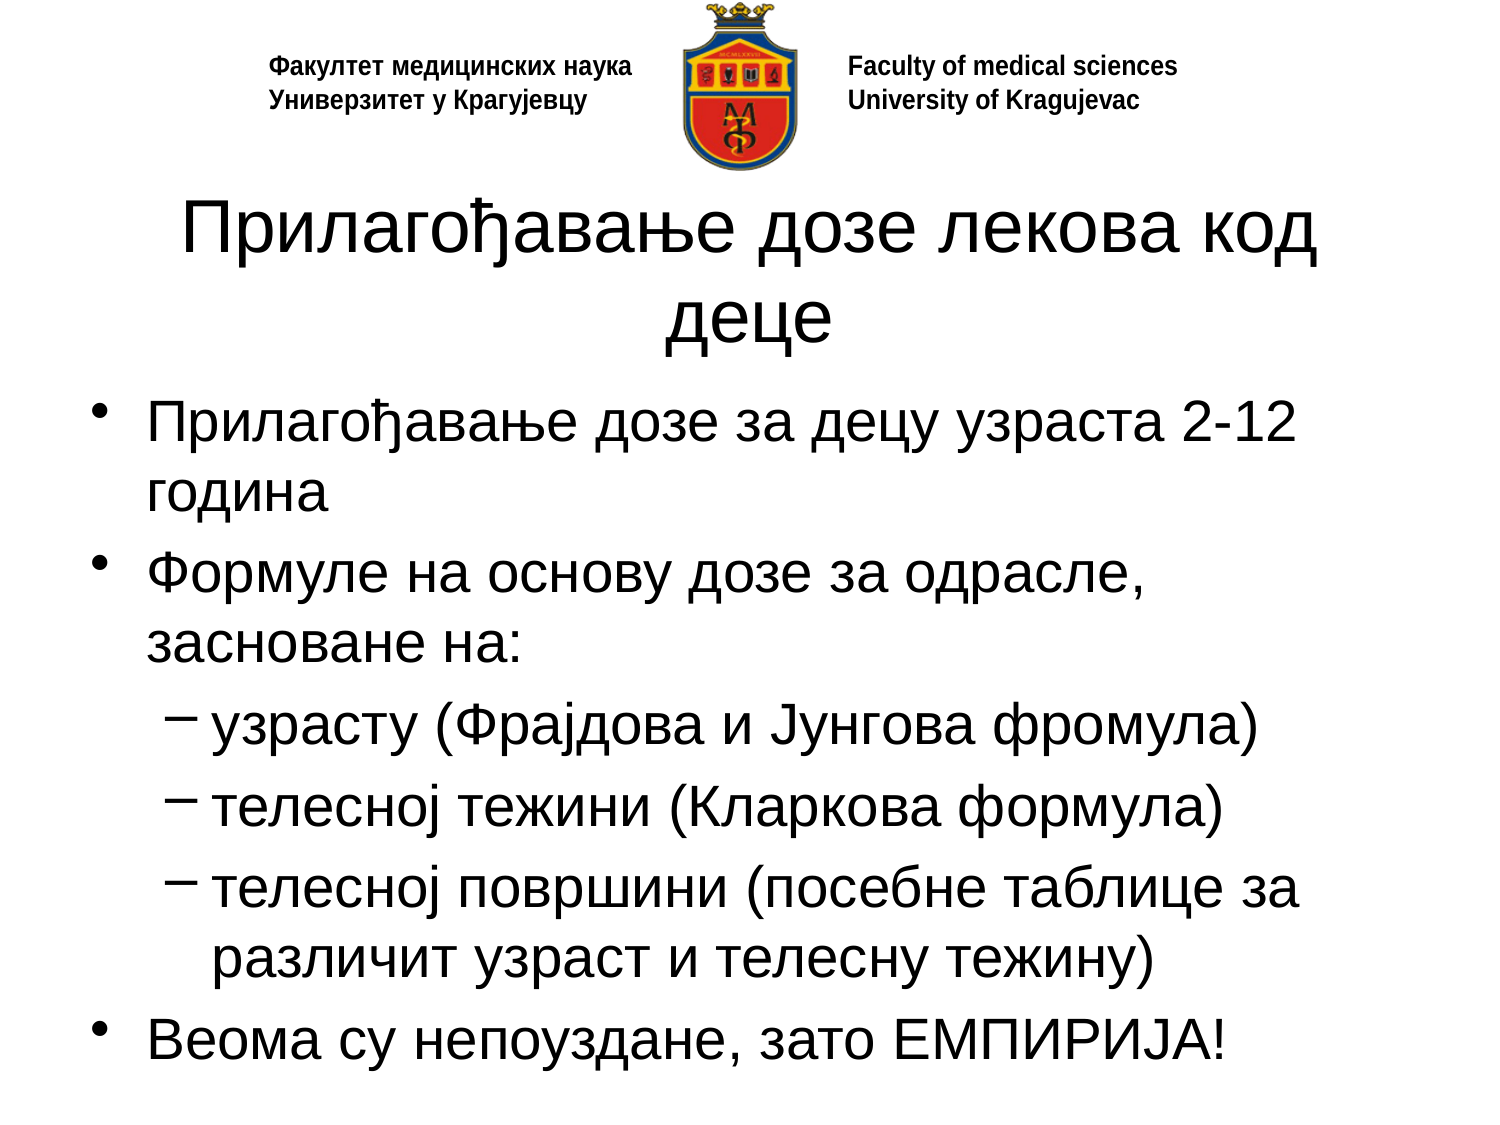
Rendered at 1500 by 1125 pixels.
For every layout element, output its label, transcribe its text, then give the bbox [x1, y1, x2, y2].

list Прилагођавање дозе за децу узраста 2-12 година Формуле на основу дозе за одрасле, засноване на: узрасту (Фрајдова и Јунгова фромула) телесној тежини (Кларкова формула) телесној површини (посебне таблице за различит узраст и телесну тежину) Веома су непоуздане, зато ЕМПИРИЈА! [74, 374, 1426, 1118]
title Прилагођавање дозе лекова код деце [74, 173, 1426, 362]
